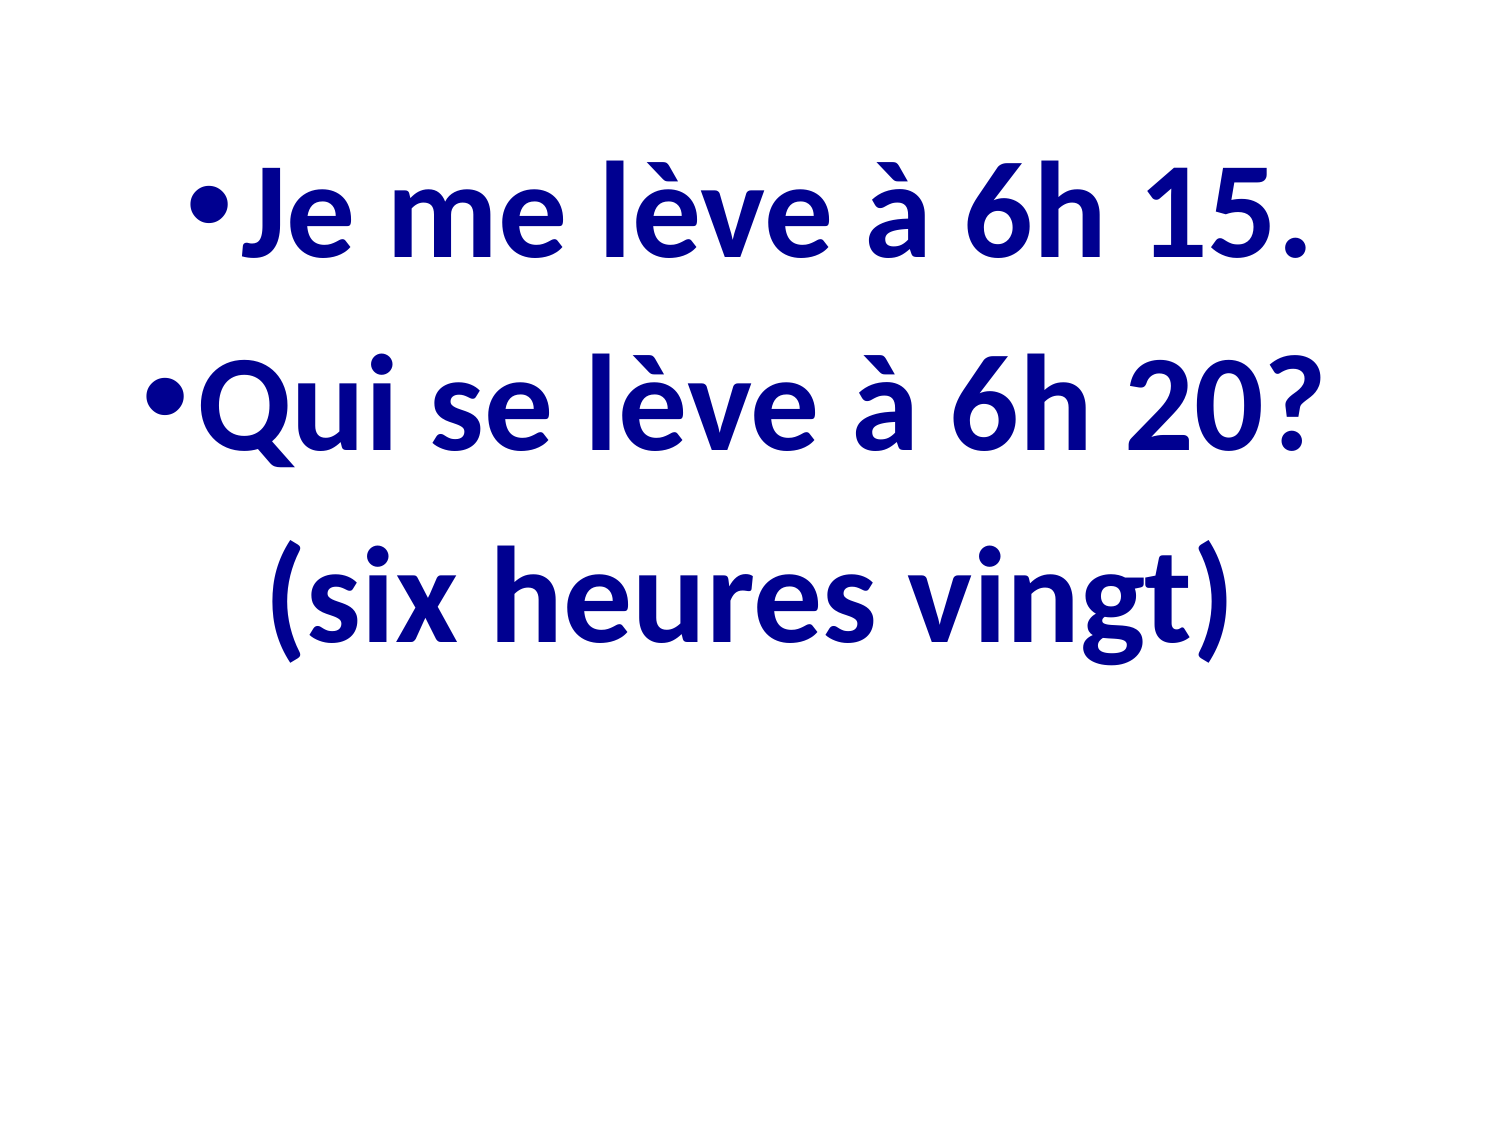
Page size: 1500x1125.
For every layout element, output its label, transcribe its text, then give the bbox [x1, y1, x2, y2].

list Je me lève à 6h 15. Qui se lève à 6h 20? (six heures vingt) [12, 112, 1488, 388]
